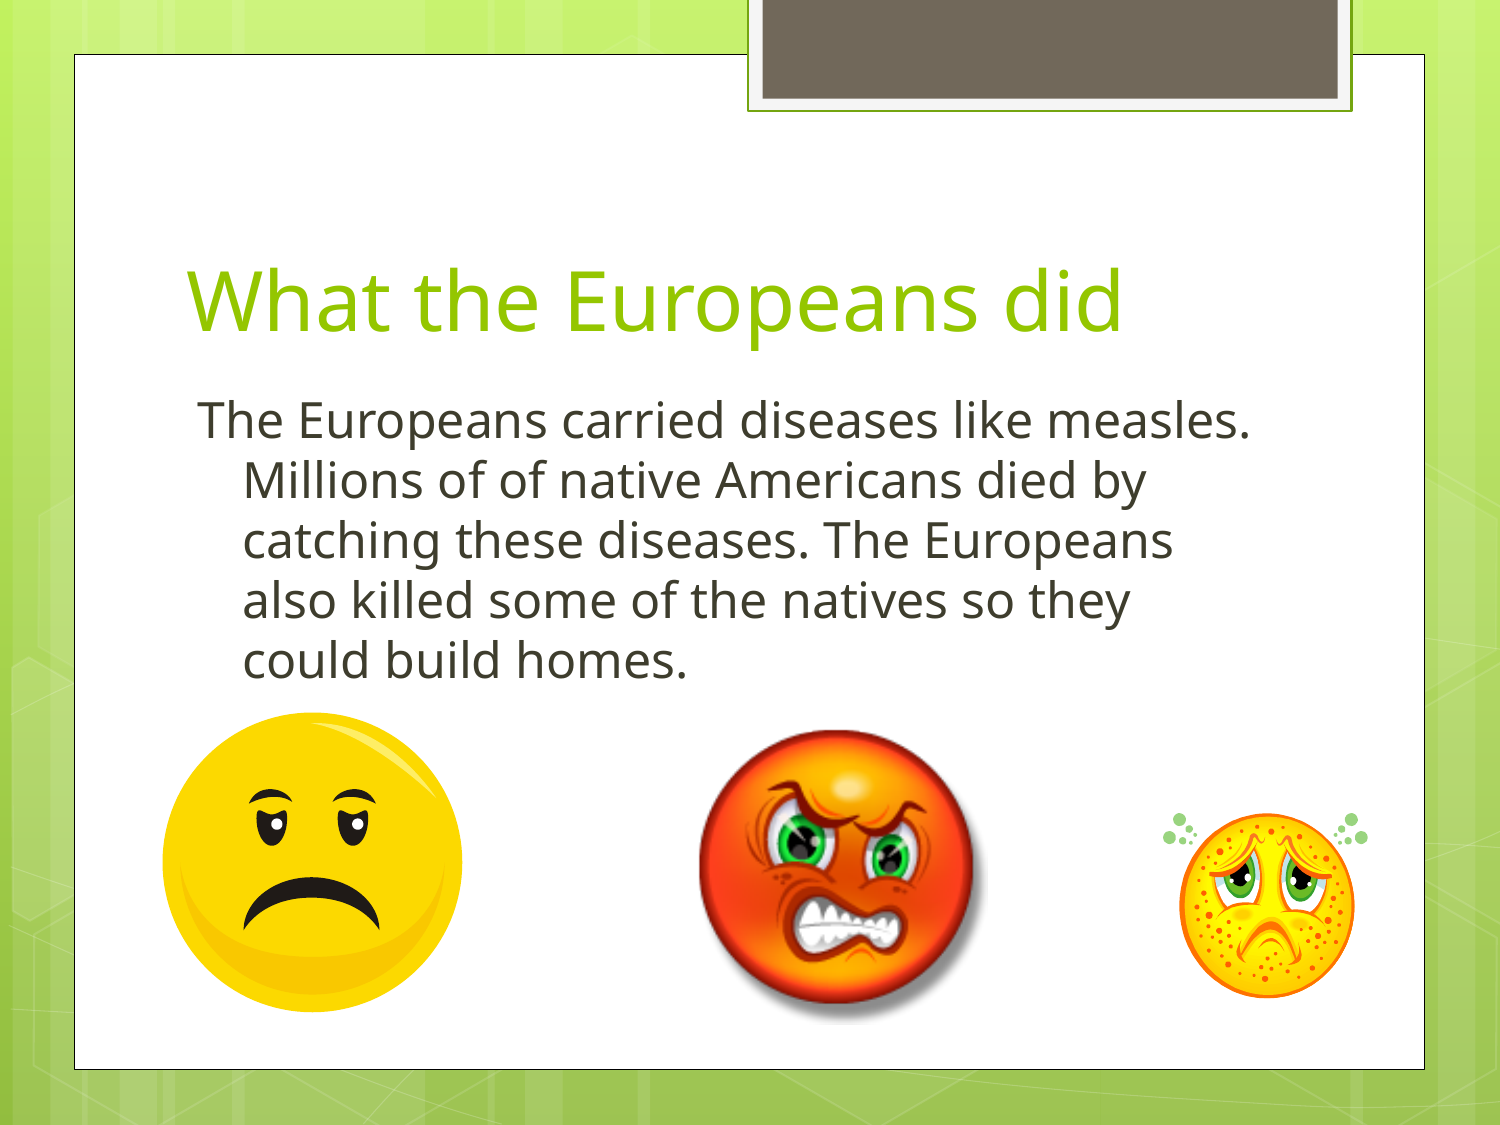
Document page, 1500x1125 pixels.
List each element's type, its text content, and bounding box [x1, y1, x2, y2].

picture [162, 712, 463, 1013]
title What the Europeans did [171, 168, 1324, 357]
list The Europeans carried diseases like measles. Millions of of native Americans died by catching these diseases. The Europeans also killed some of the natives so they could build homes. [171, 381, 1283, 957]
picture [1162, 812, 1369, 1000]
picture [687, 724, 988, 1026]
